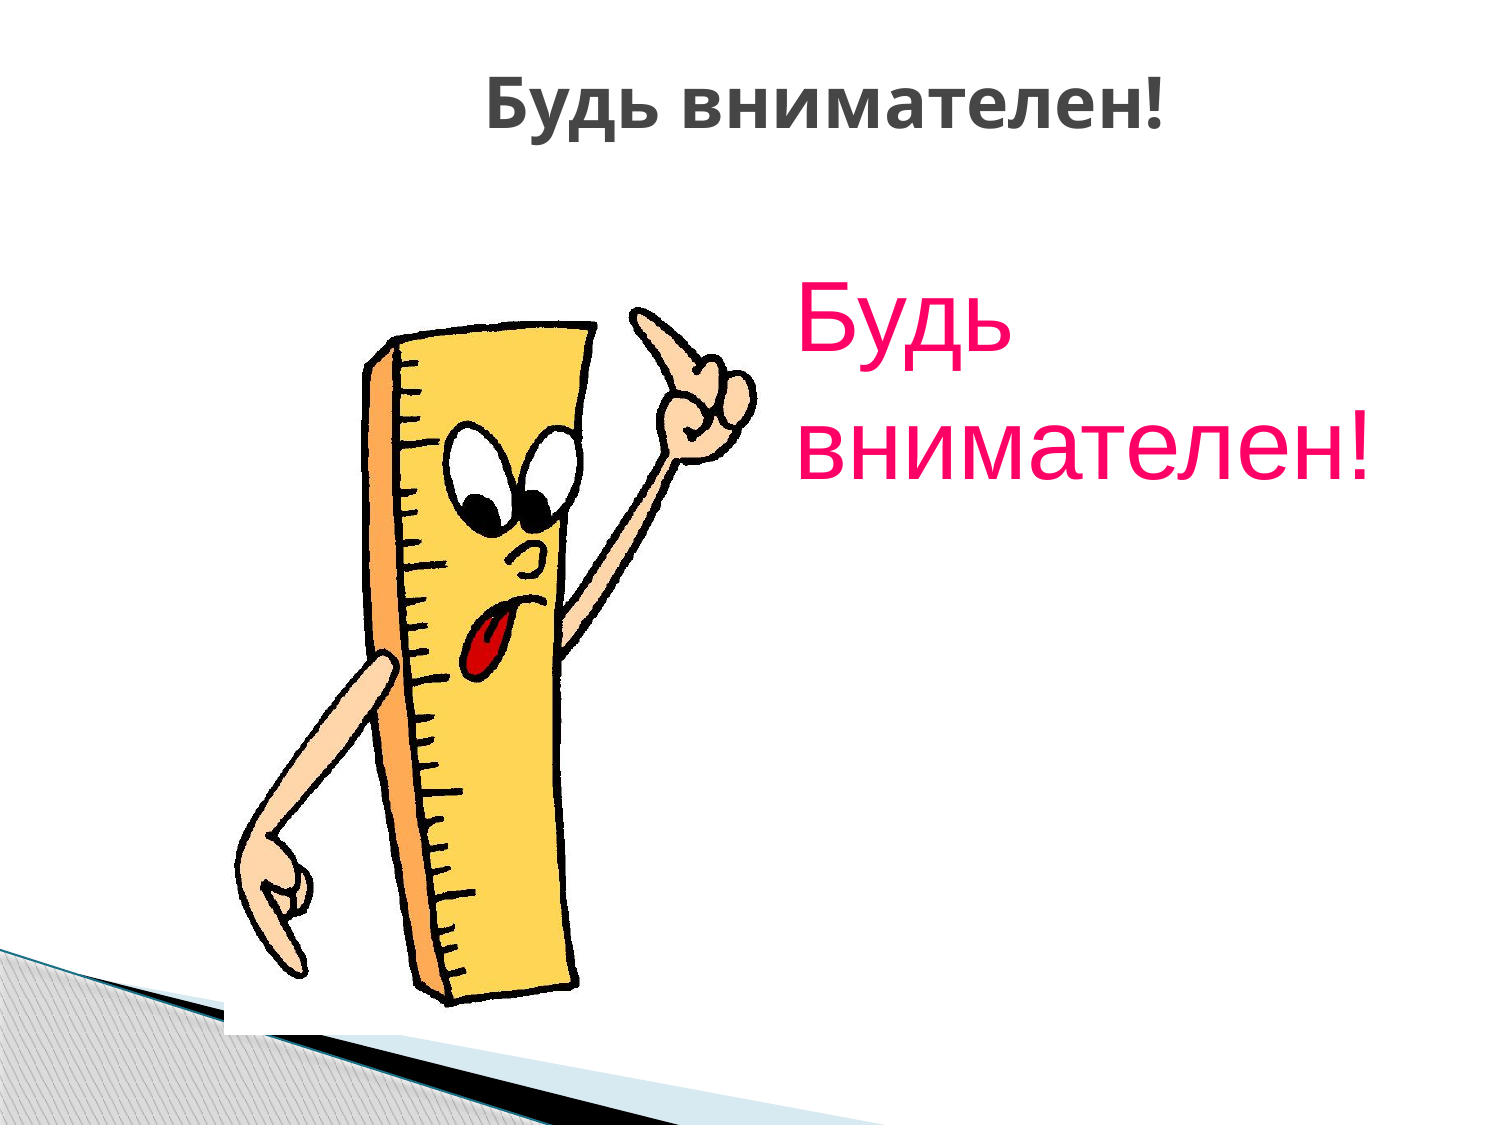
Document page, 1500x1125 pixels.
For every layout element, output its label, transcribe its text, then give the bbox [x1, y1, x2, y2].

list Будь внимателен! [761, 243, 1484, 919]
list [223, 299, 769, 1036]
title Будь внимателен! [224, 49, 1425, 237]
